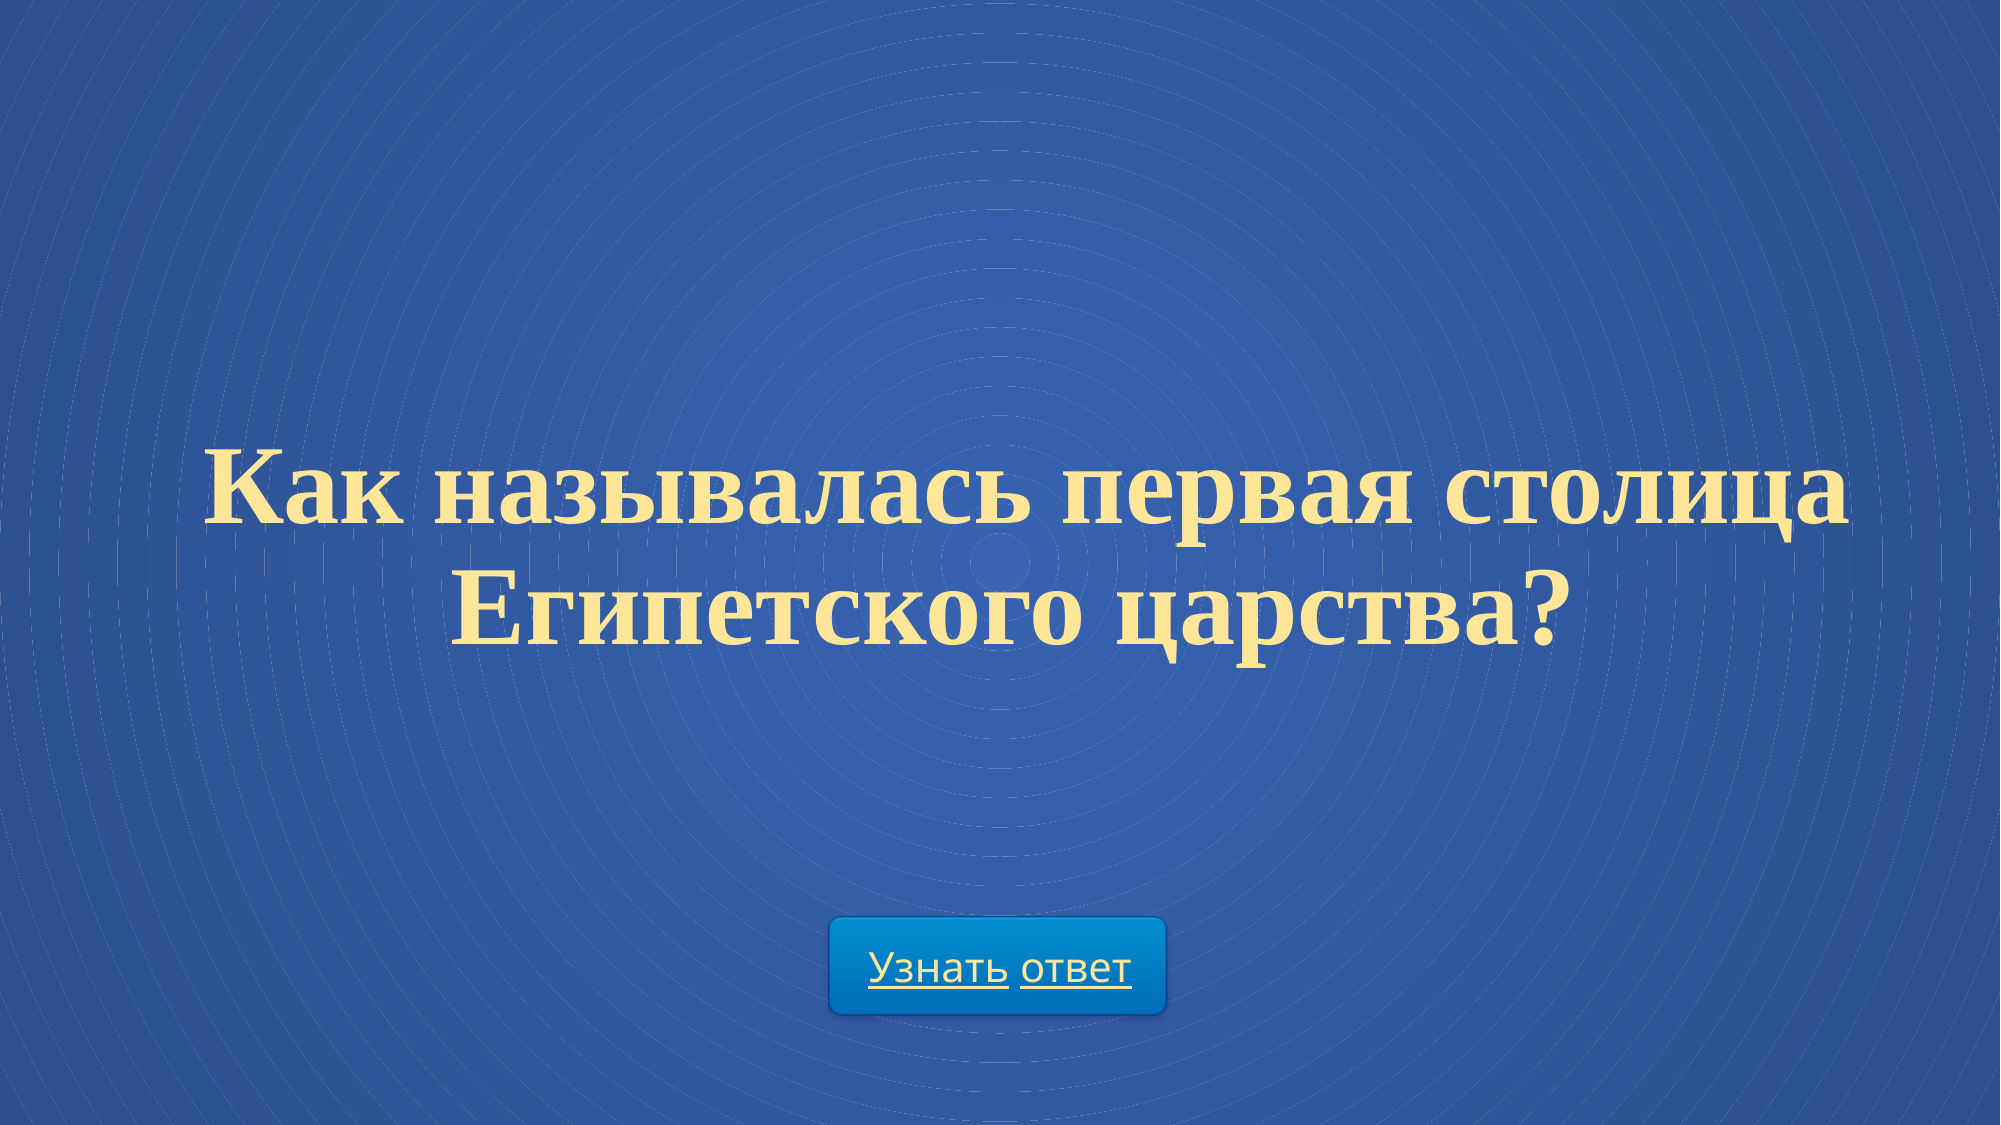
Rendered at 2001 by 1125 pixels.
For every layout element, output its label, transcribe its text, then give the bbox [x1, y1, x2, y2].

picture [793, 902, 1180, 1035]
title Как называлась первая столица Египетского царства? [170, 125, 1885, 677]
